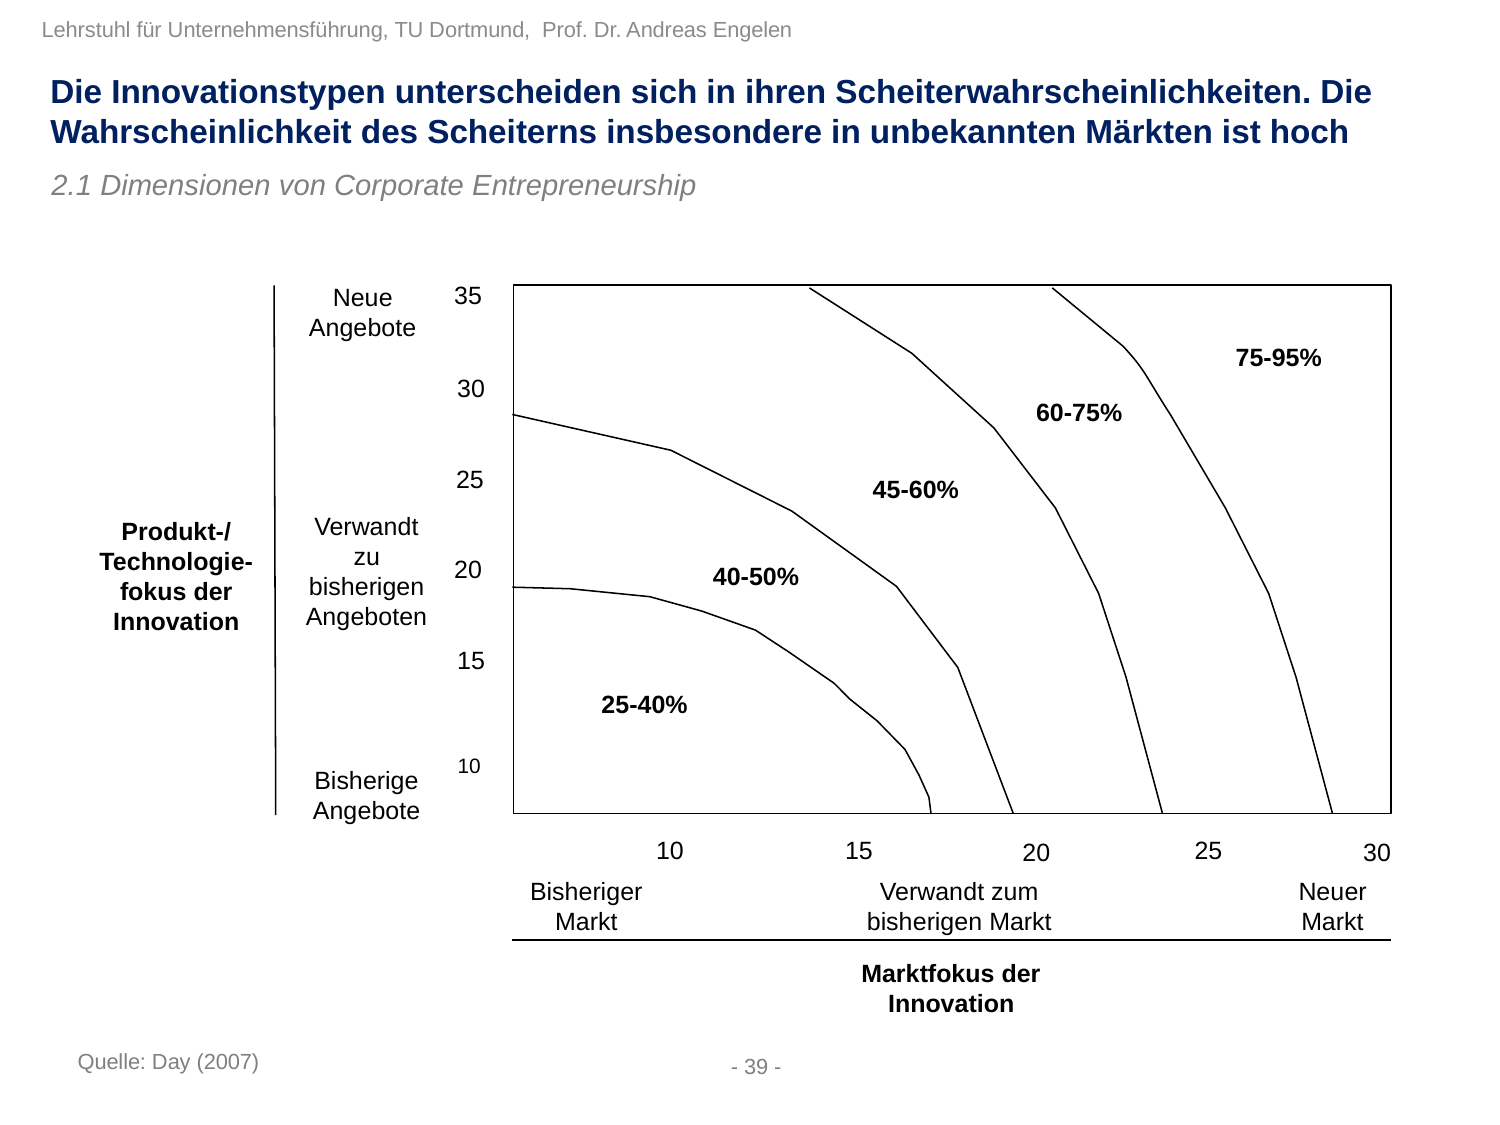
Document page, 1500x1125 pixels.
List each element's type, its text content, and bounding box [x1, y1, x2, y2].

text_box Die Innovationstypen unterscheiden sich in ihren Scheiterwahrscheinlichkeiten. Die Wahrscheinlichkeit des Scheiterns insbesondere in unbekannten Märkten ist hoch [35, 63, 1433, 158]
text_box 2.1 Dimensionen von Corporate Entrepreneurship [36, 159, 713, 209]
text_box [78, 271, 1420, 989]
text_box - 39 - [599, 1045, 913, 1087]
text_box Quelle: Day (2007) [62, 1039, 275, 1081]
